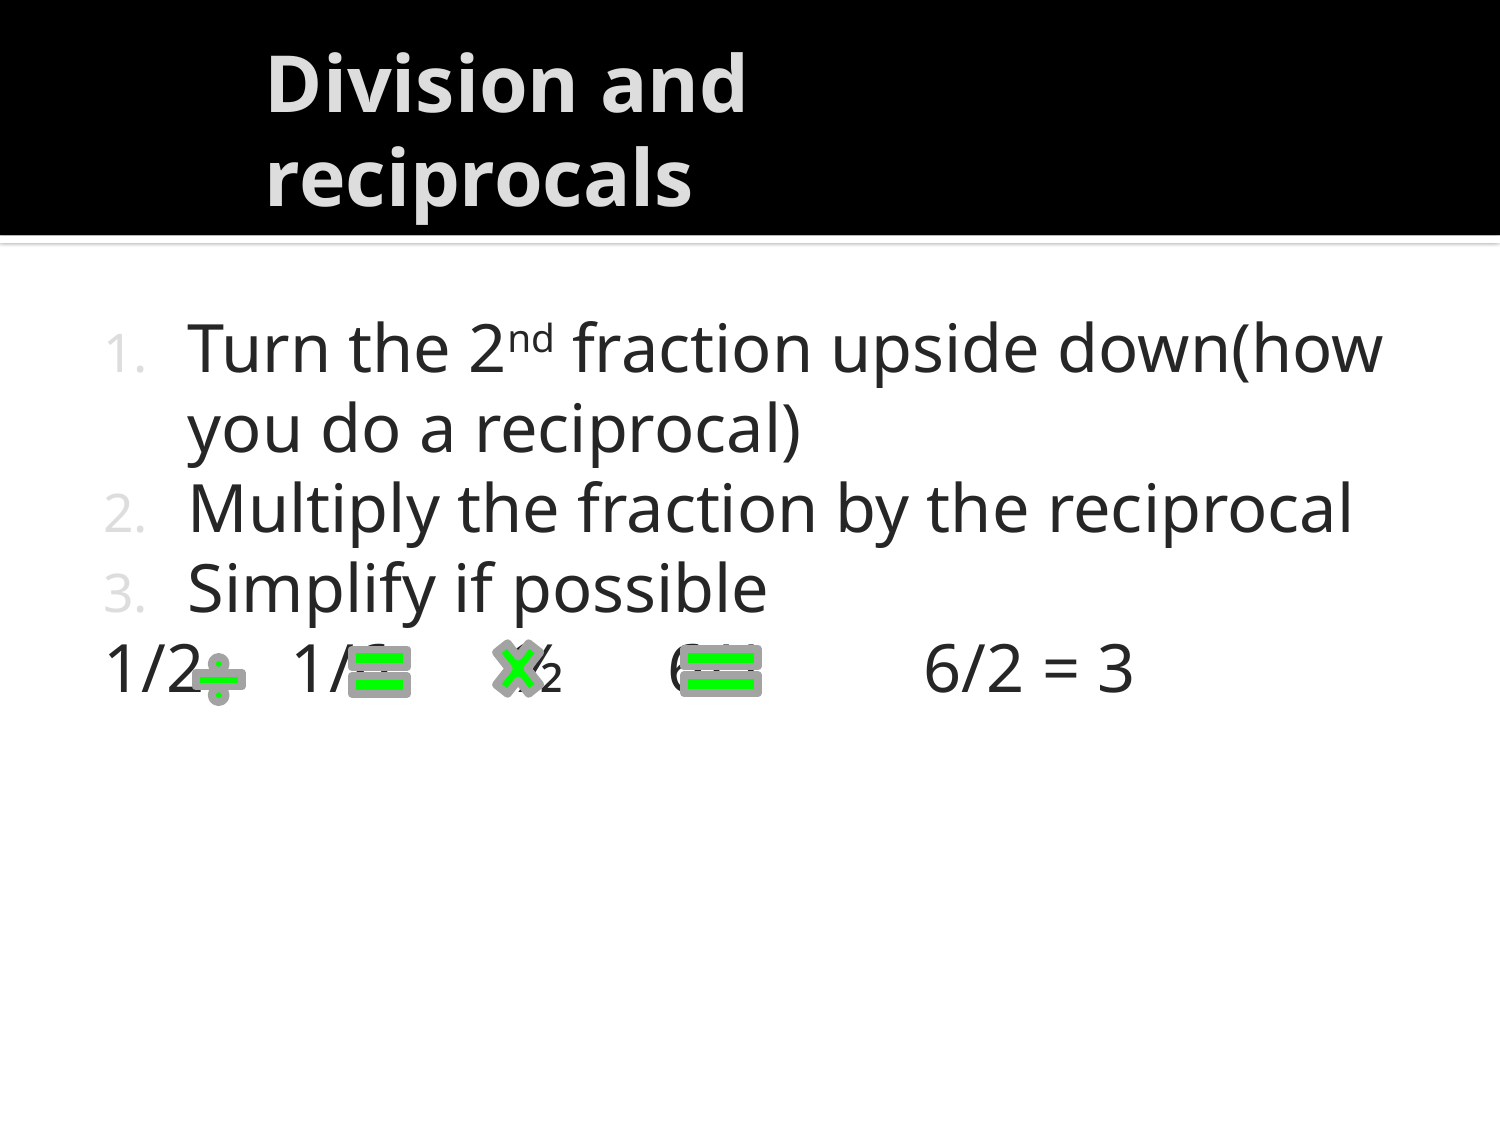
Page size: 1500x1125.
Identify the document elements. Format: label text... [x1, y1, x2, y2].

text_box [192, 653, 246, 706]
text_box [348, 646, 411, 671]
text_box [680, 645, 762, 670]
list Turn the 2nd fraction upside down(how you do a reciprocal) Multiply the fraction by the reciprocal Simplify if possible 1/2 1/6 ½ 6/1 6/2 = 3 [75, 291, 1425, 1050]
title Division and reciprocals [249, 24, 1175, 231]
text_box [680, 671, 762, 697]
text_box [492, 639, 545, 698]
text_box [348, 672, 411, 698]
